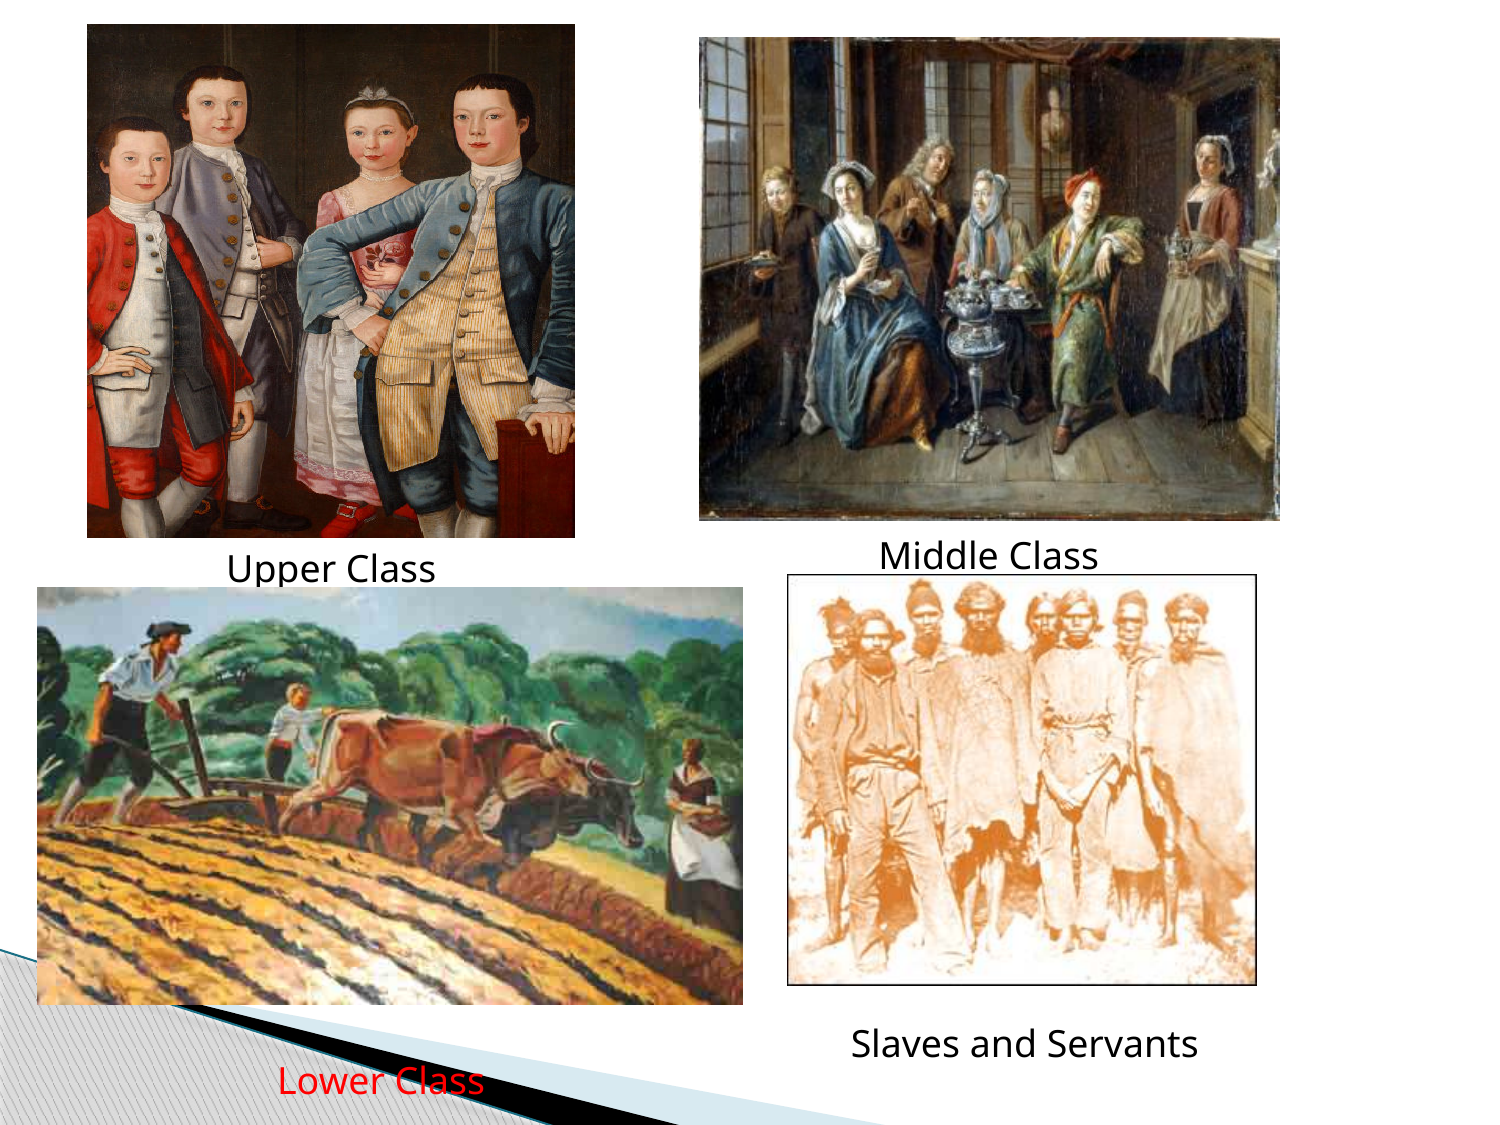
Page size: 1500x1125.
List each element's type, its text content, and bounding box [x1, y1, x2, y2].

text_box Middle Class [699, 524, 1288, 585]
picture [699, 37, 1280, 521]
picture [87, 24, 576, 538]
text_box Slaves and Servants [787, 1012, 1263, 1073]
picture [787, 574, 1257, 987]
picture [37, 587, 743, 1005]
text_box Lower Class [49, 1049, 713, 1110]
text_box Upper Class [87, 547, 575, 587]
